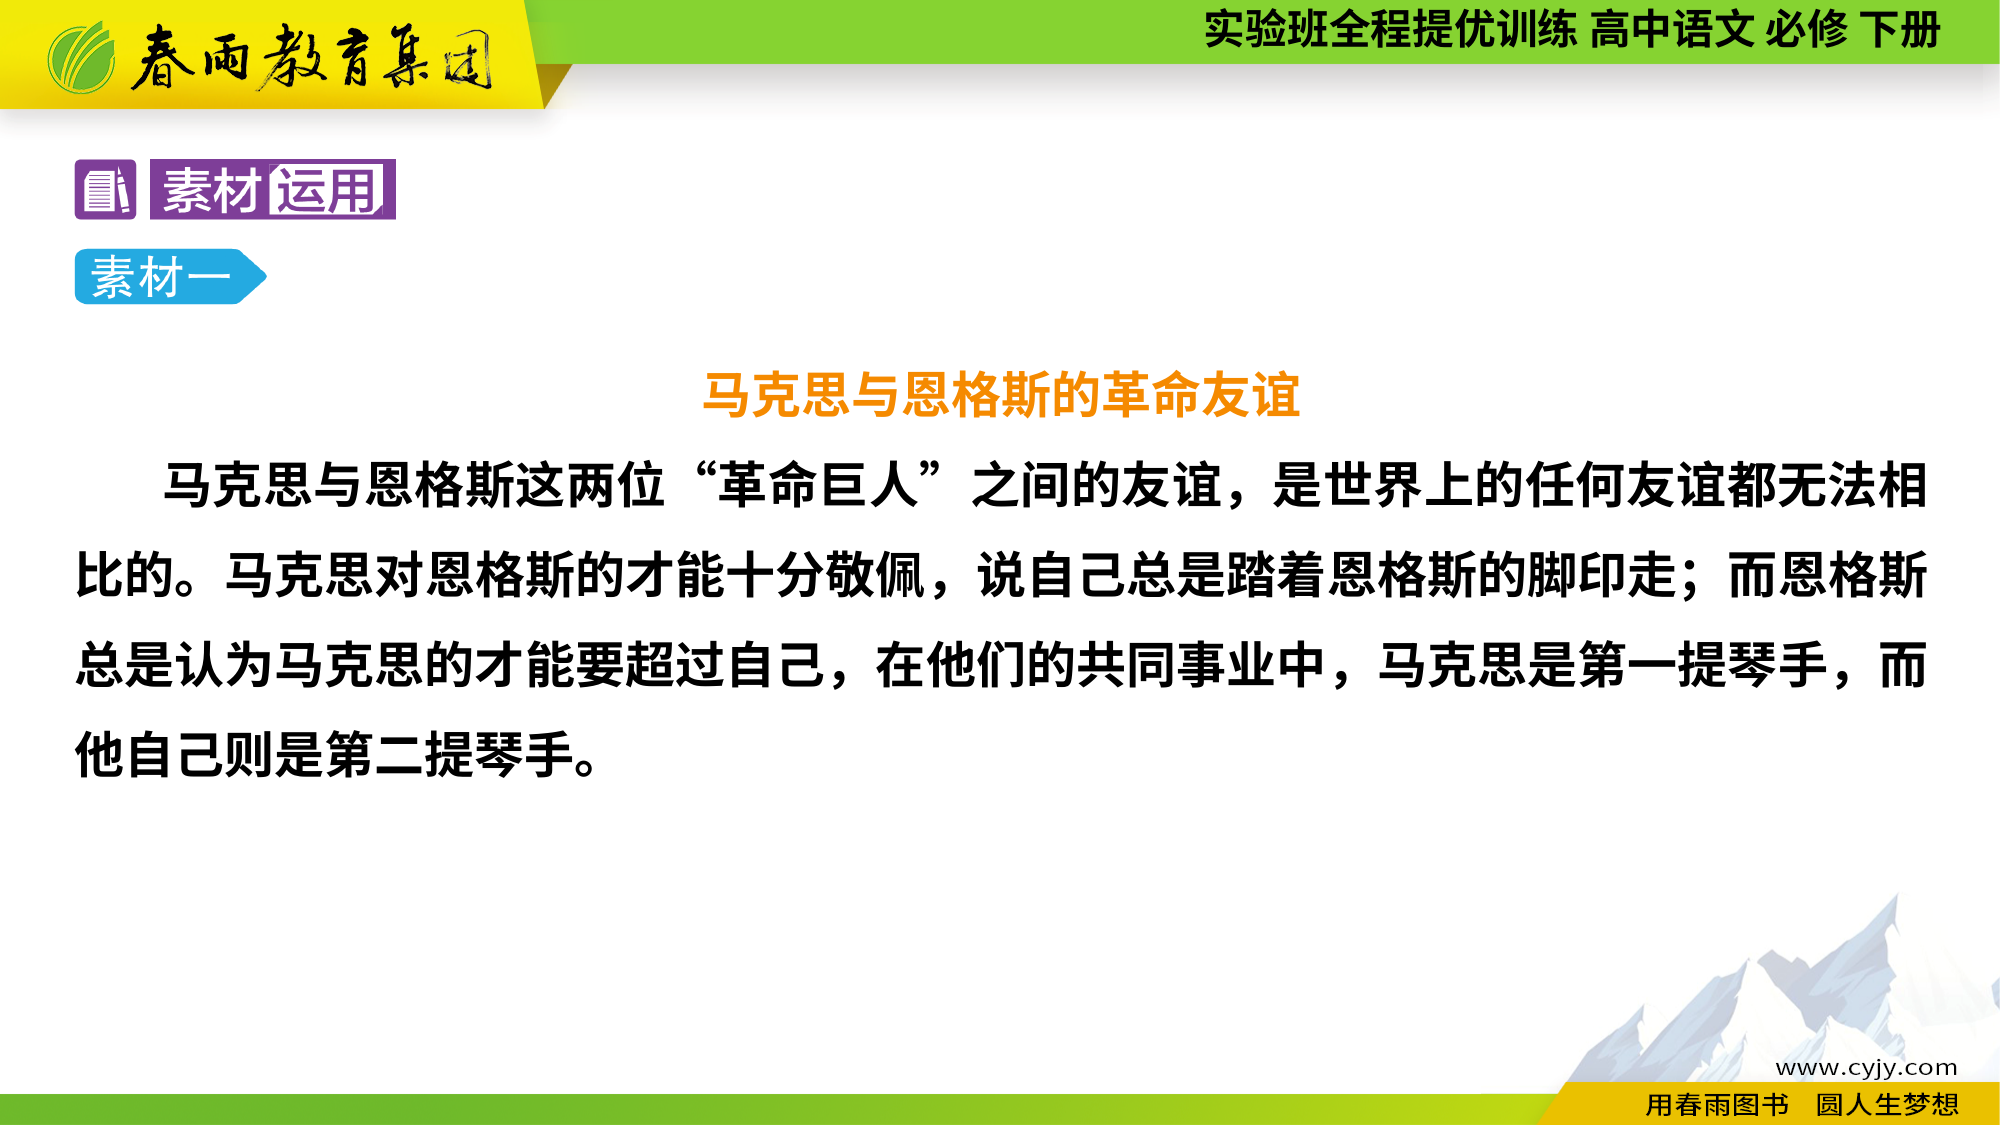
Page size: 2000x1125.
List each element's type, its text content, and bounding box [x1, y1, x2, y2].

picture [0, 0, 2000, 1125]
list 马克思与恩格斯的革命友谊 马克思与恩格斯这两位“革命巨人”之间的友谊，是世界上的任何友谊都无法相比的。马克思对恩格斯的才能十分敬佩，说自己总是踏着恩格斯的脚印走；而恩格斯总是认为马克思的才能要超过自己，在他们的共同事业中，马克思是第一提琴手，而他自己则是第二提琴手。 [59, 326, 1944, 785]
